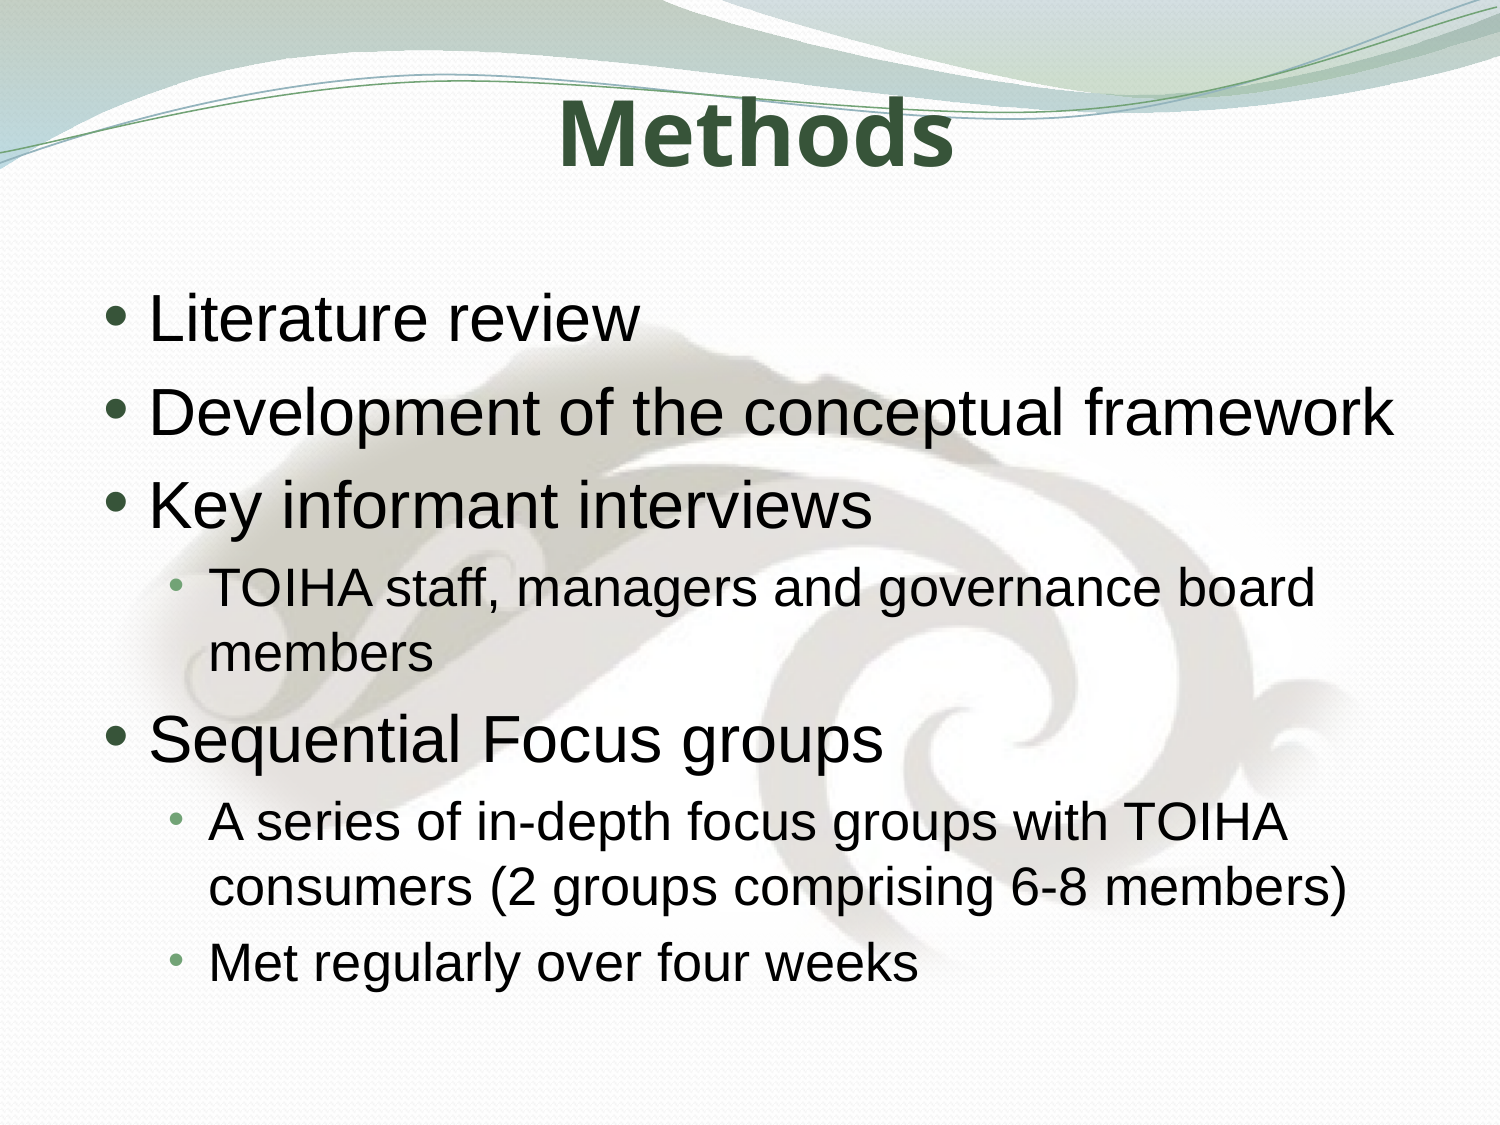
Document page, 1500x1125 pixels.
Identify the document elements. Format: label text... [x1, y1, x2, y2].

list Literature review Development of the conceptual framework Key informant interviews TOIHA staff, managers and governance board members Sequential Focus groups A series of in-depth focus groups with TOIHA consumers (2 groups comprising 6-8 members) Met regularly over four weeks [88, 275, 1425, 1025]
title Methods [80, 54, 1431, 186]
